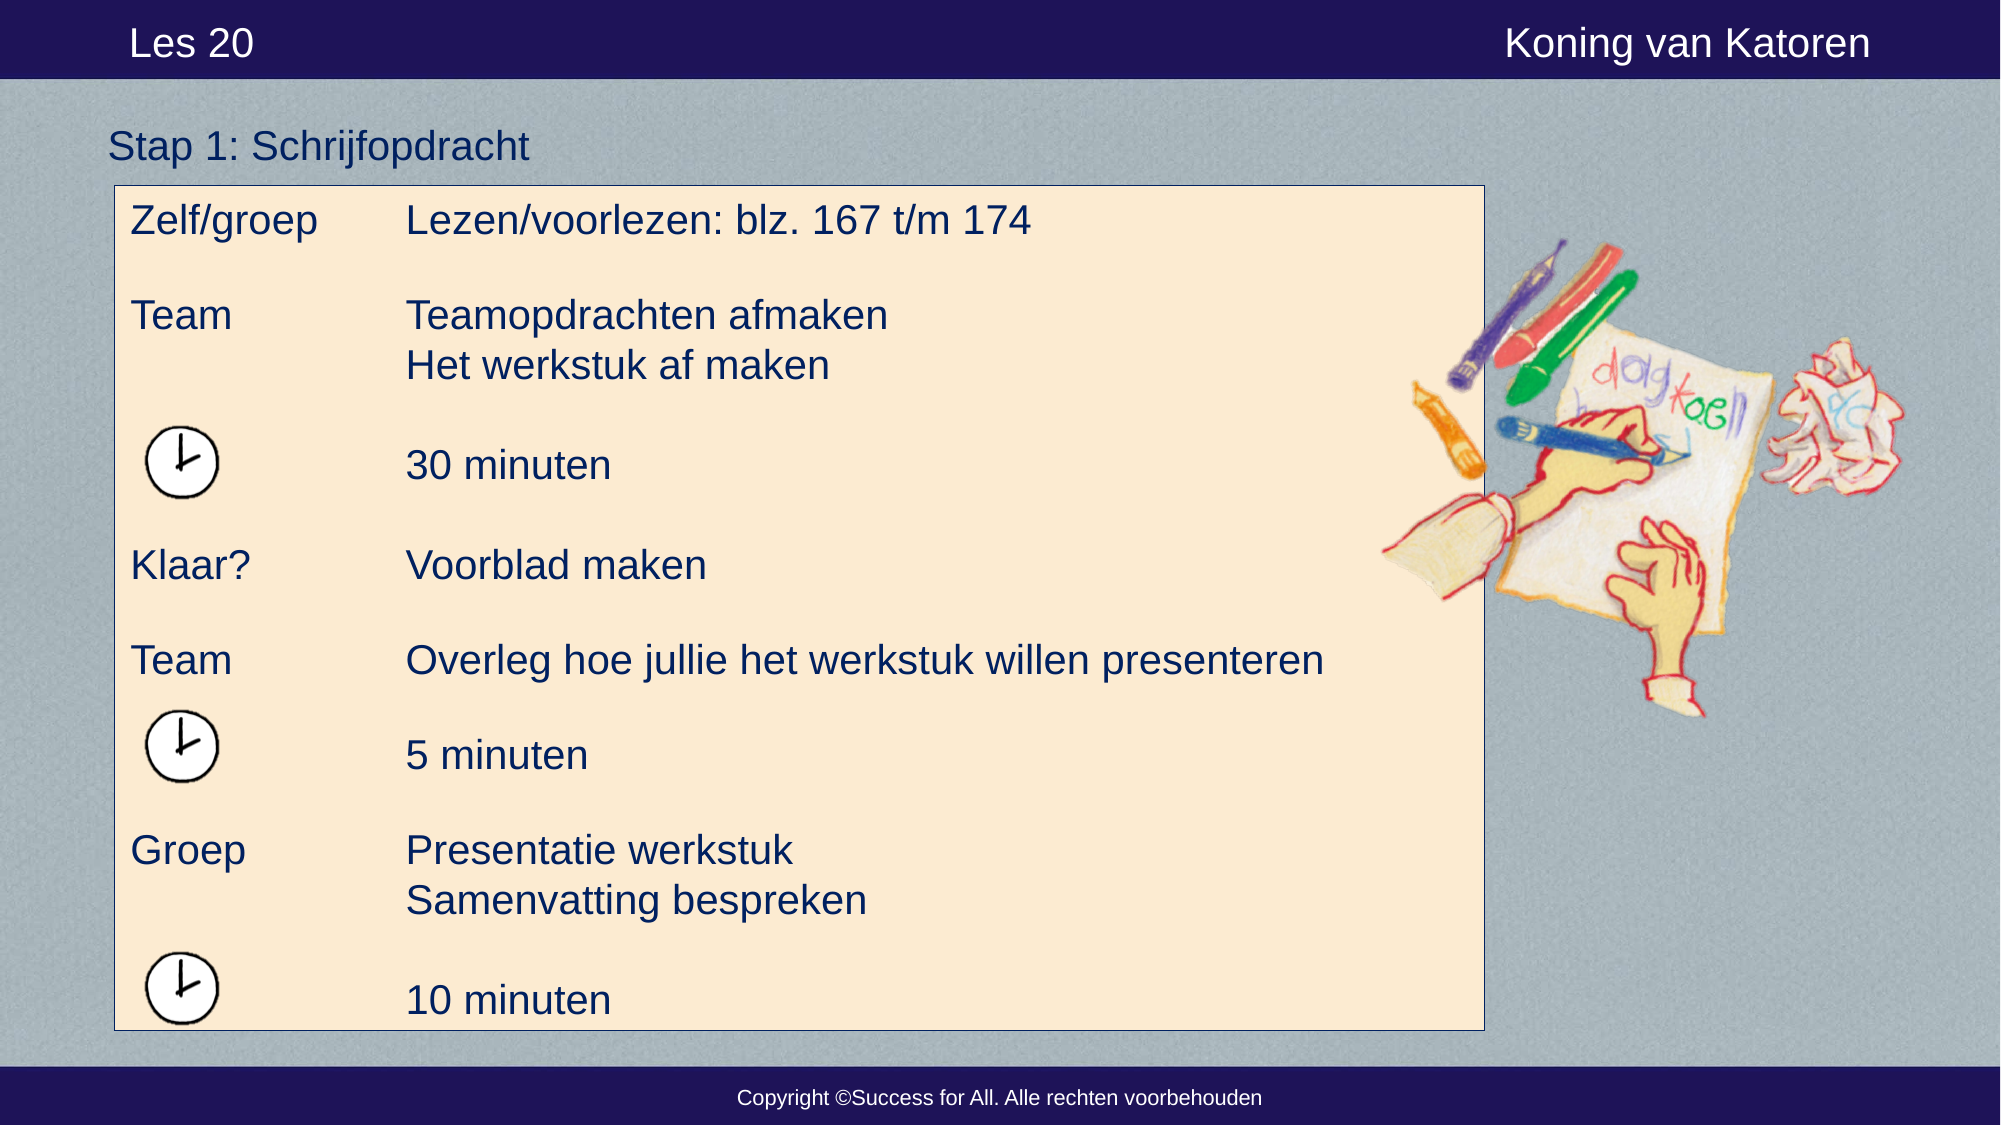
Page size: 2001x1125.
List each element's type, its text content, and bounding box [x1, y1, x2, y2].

text_box Copyright ©Success for All. Alle rechten voorbehouden [0, 1076, 2000, 1125]
text_box Koning van Katoren [999, 8, 1886, 73]
text_box Les 20 [114, 8, 354, 73]
text_box Stap 1: Schrijfopdracht [92, 111, 886, 177]
text_box Zelf/groep Lezen/voorlezen: blz. 167 t/m 174 Team Teamopdrachten afmaken Het werkstuk af maken 30 minuten Klaar? Voorblad maken Team Overleg hoe jullie het werkstuk willen presenteren 5 minuten Groep Presentatie werkstuk Samenvatting bespreken 10 minuten [114, 185, 1485, 1031]
picture [0, 0, 2001, 1125]
